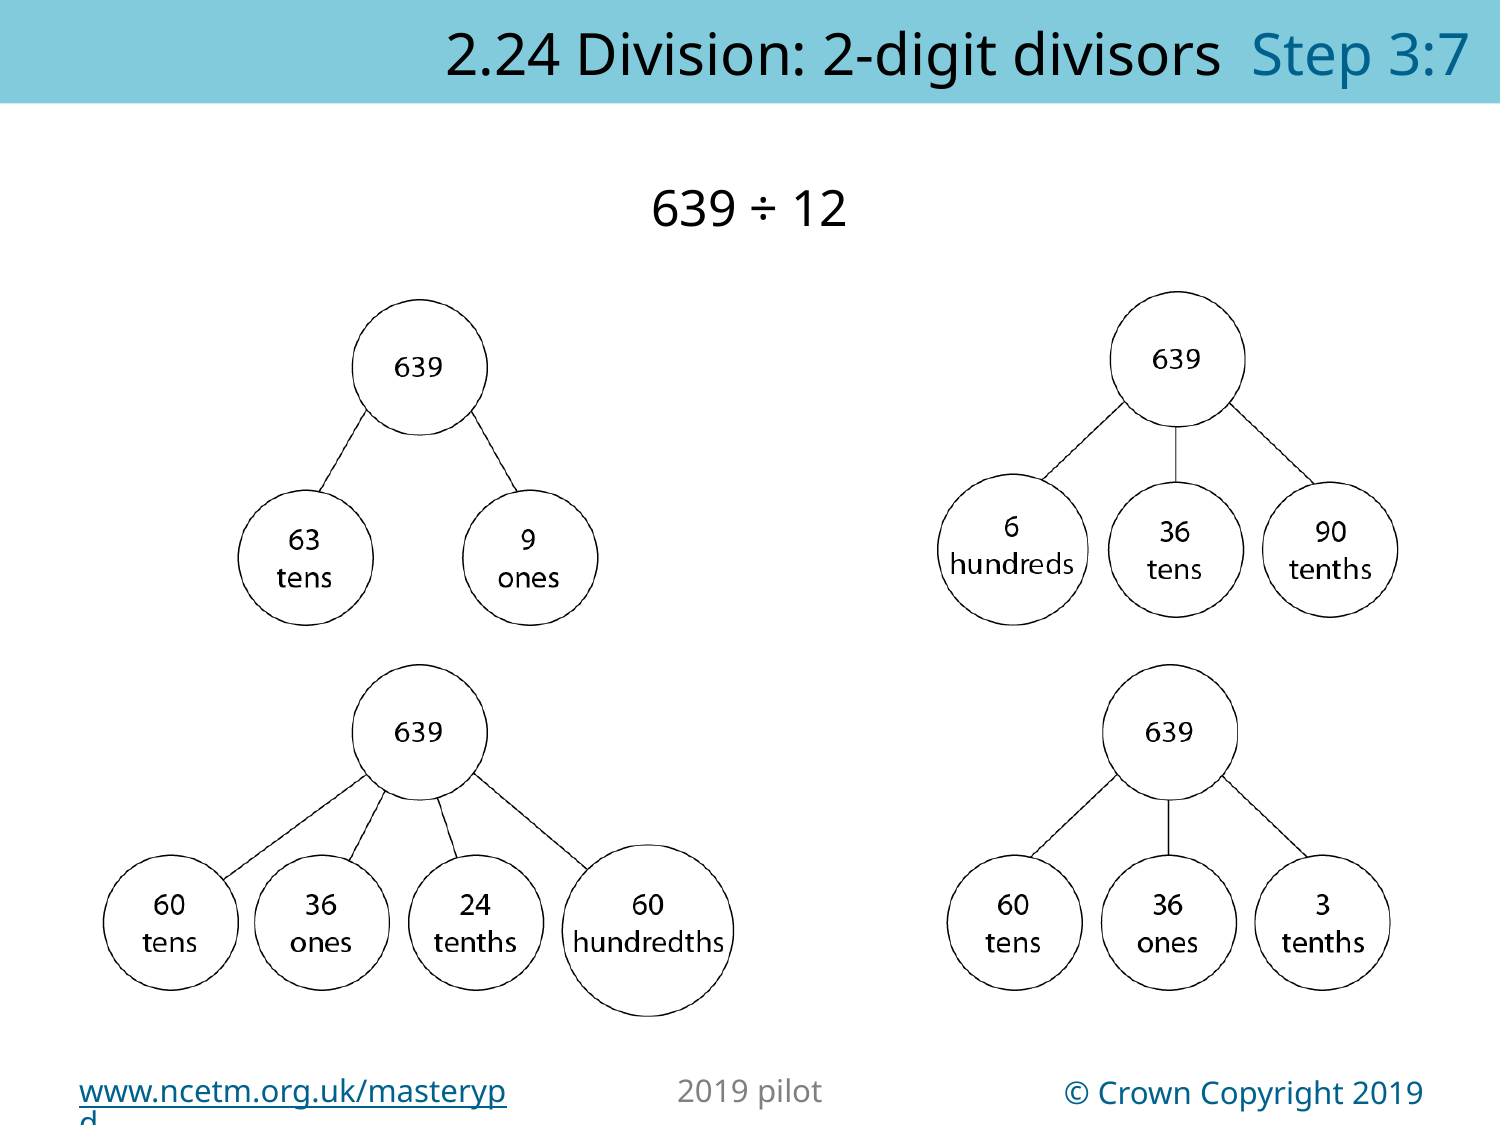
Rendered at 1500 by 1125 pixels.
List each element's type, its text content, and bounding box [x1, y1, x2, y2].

list 2.24 Division: 2-digit divisors Step 3:7 [0, 0, 1500, 104]
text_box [96, 291, 1404, 1029]
text_box 639 ÷ 12 [636, 168, 864, 244]
